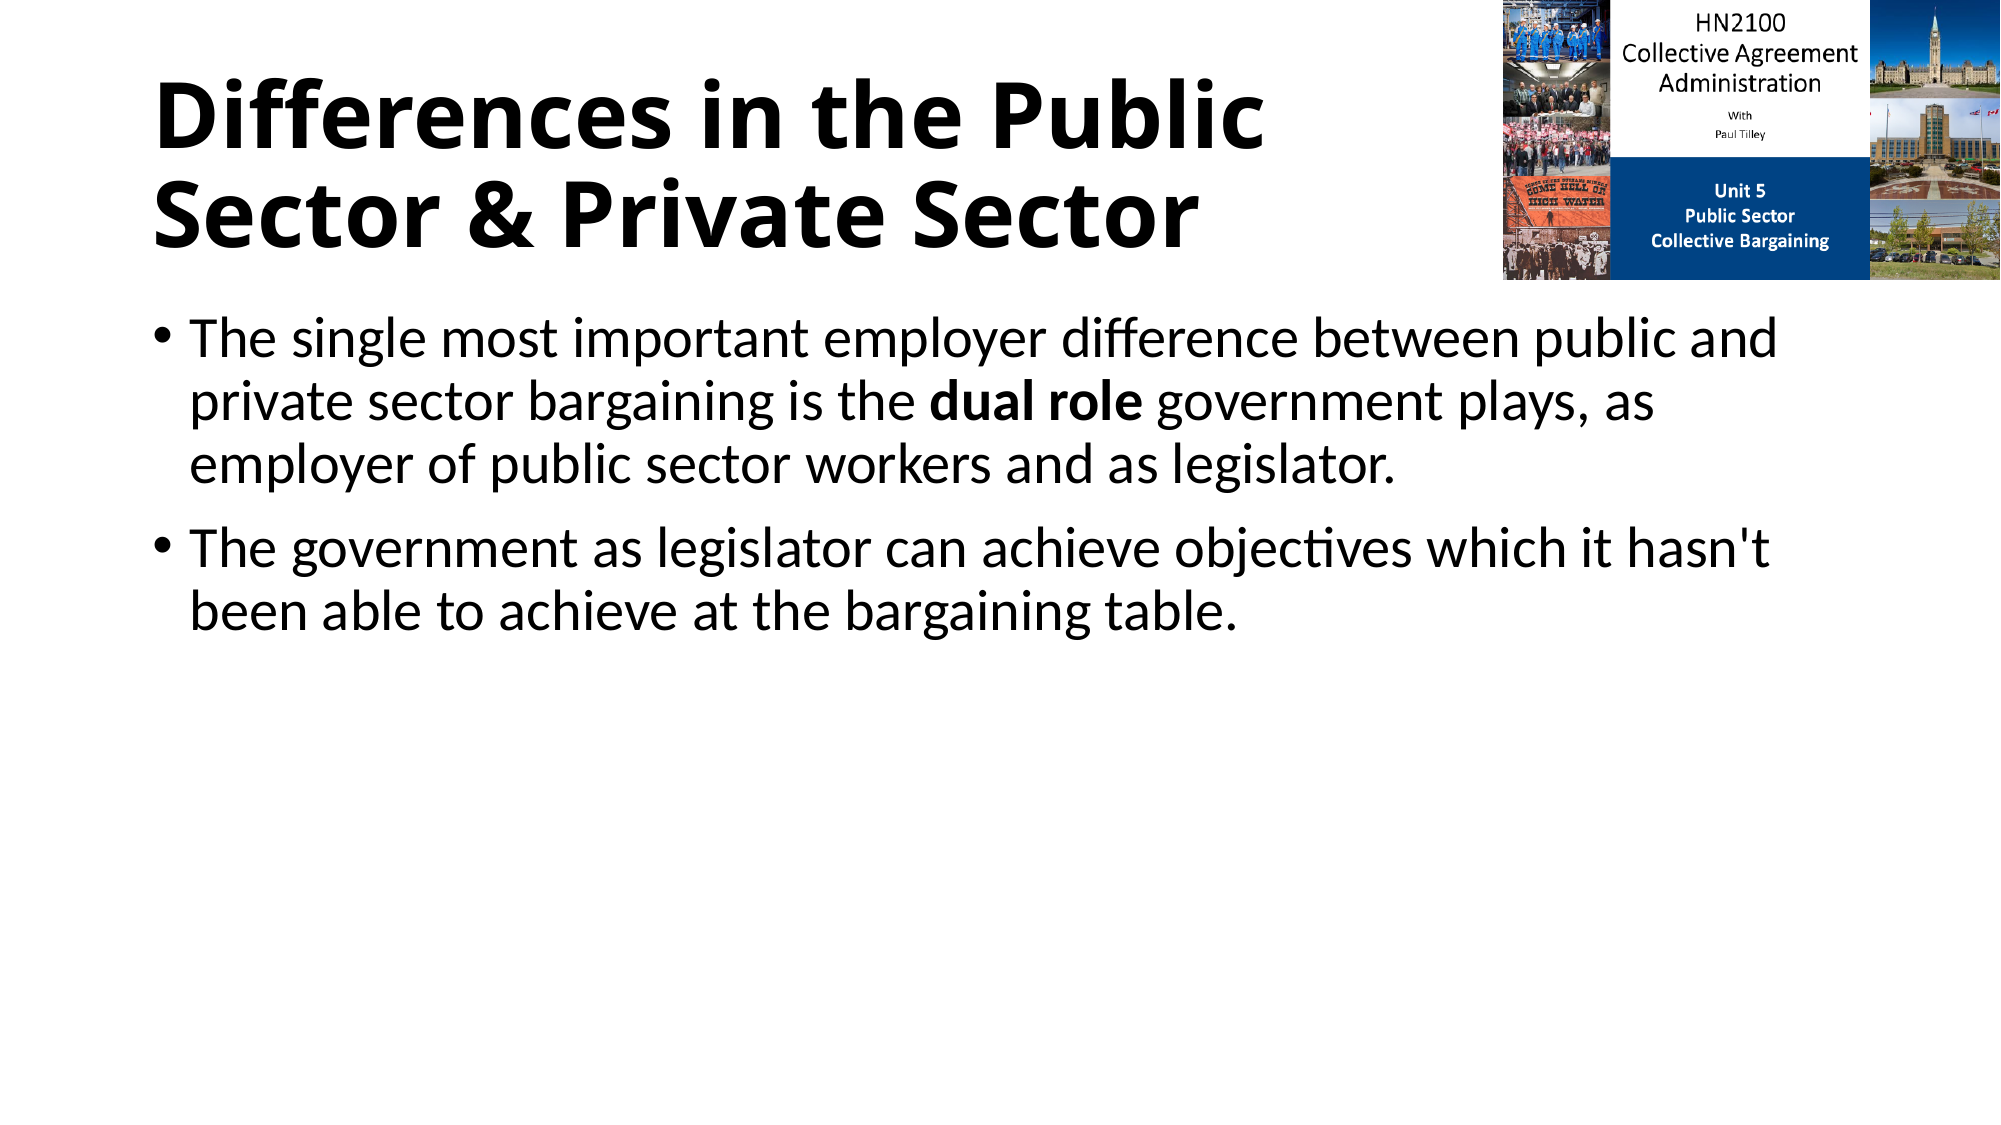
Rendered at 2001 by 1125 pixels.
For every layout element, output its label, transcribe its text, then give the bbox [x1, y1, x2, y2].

picture [1503, 0, 2000, 280]
list The single most important employer difference between public and private sector bargaining is the dual role government plays, as employer of public sector workers and as legislator. The government as legislator can achieve objectives which it hasn't been able to achieve at the bargaining table. [137, 299, 1863, 1014]
title Differences in the Public Sector & Private Sector [137, 59, 1490, 278]
